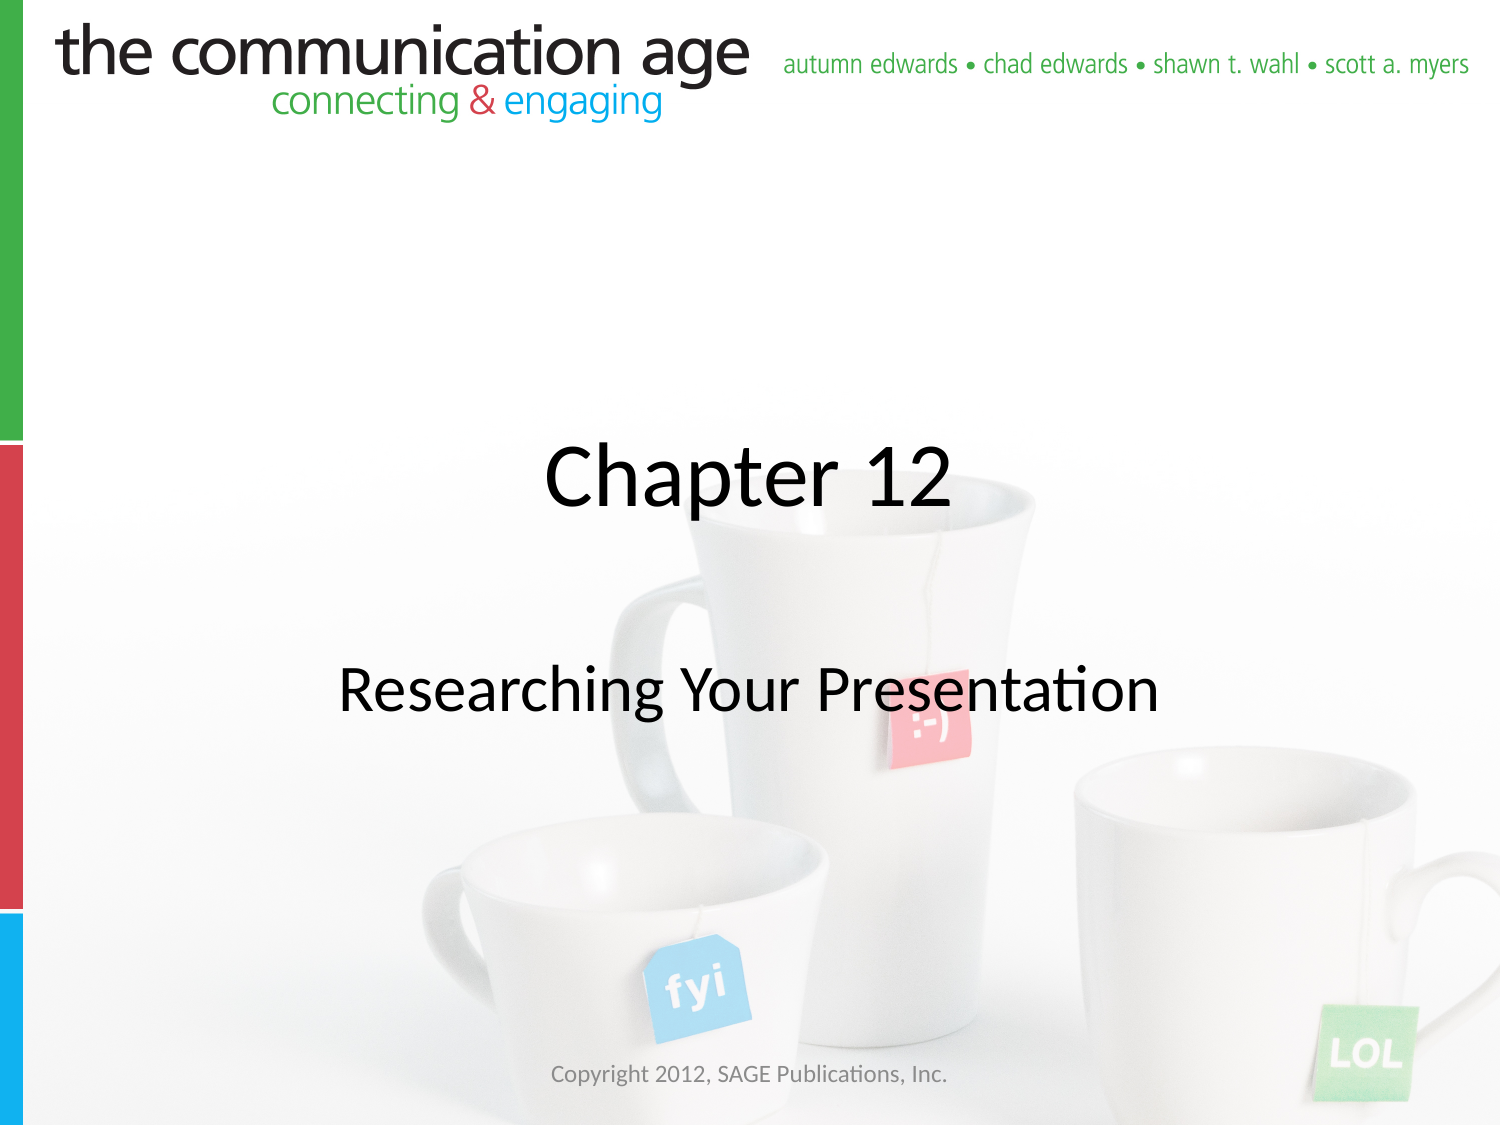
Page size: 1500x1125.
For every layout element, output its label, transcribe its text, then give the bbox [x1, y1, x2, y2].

title Chapter 12 [112, 349, 1388, 591]
footer Copyright 2012, SAGE Publications, Inc. [512, 1042, 988, 1103]
picture [0, 0, 1500, 1125]
subtitle Researching Your Presentation [225, 637, 1275, 925]
